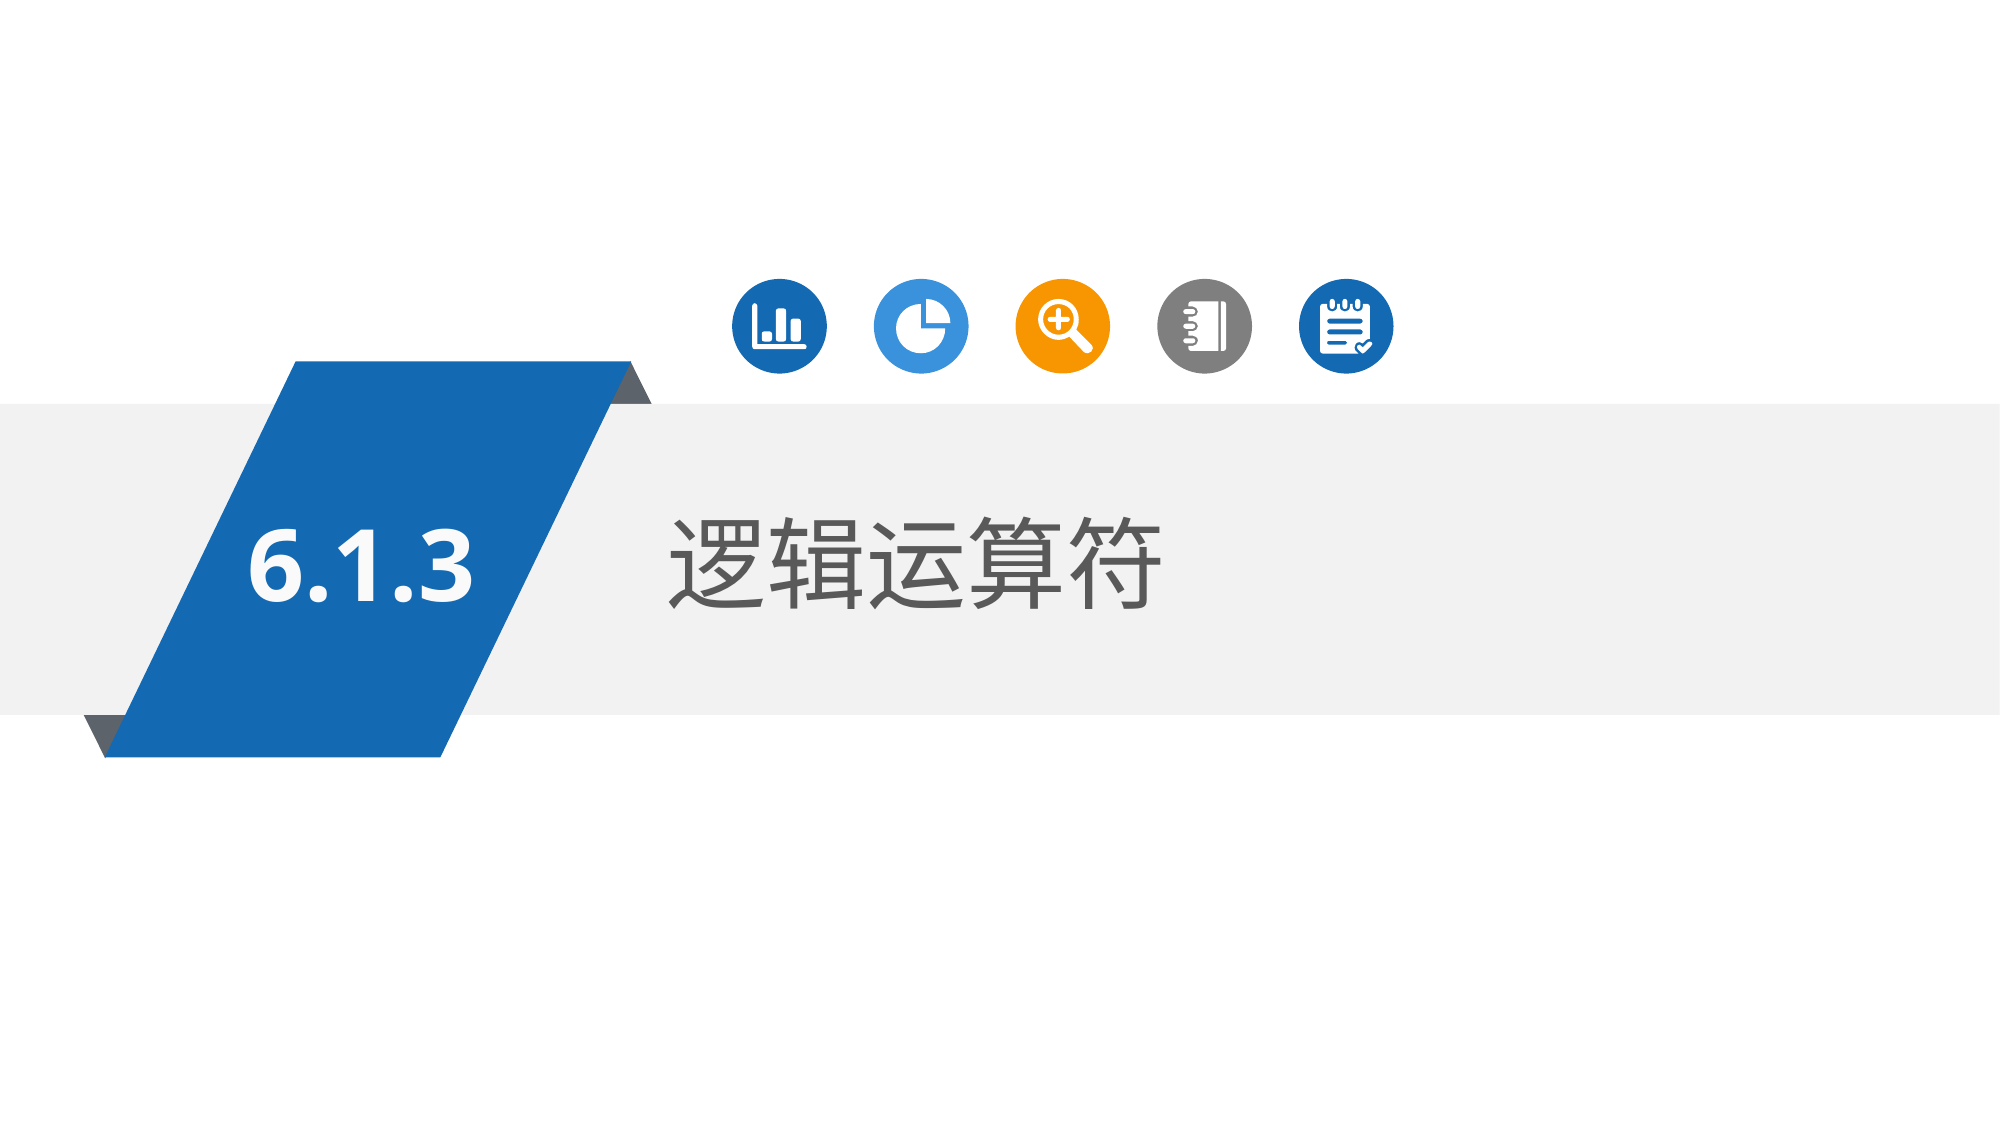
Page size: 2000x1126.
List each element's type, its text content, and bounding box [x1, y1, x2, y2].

text_box 逻辑运算符 [651, 494, 1612, 630]
text_box 6.1.3 [232, 494, 517, 630]
